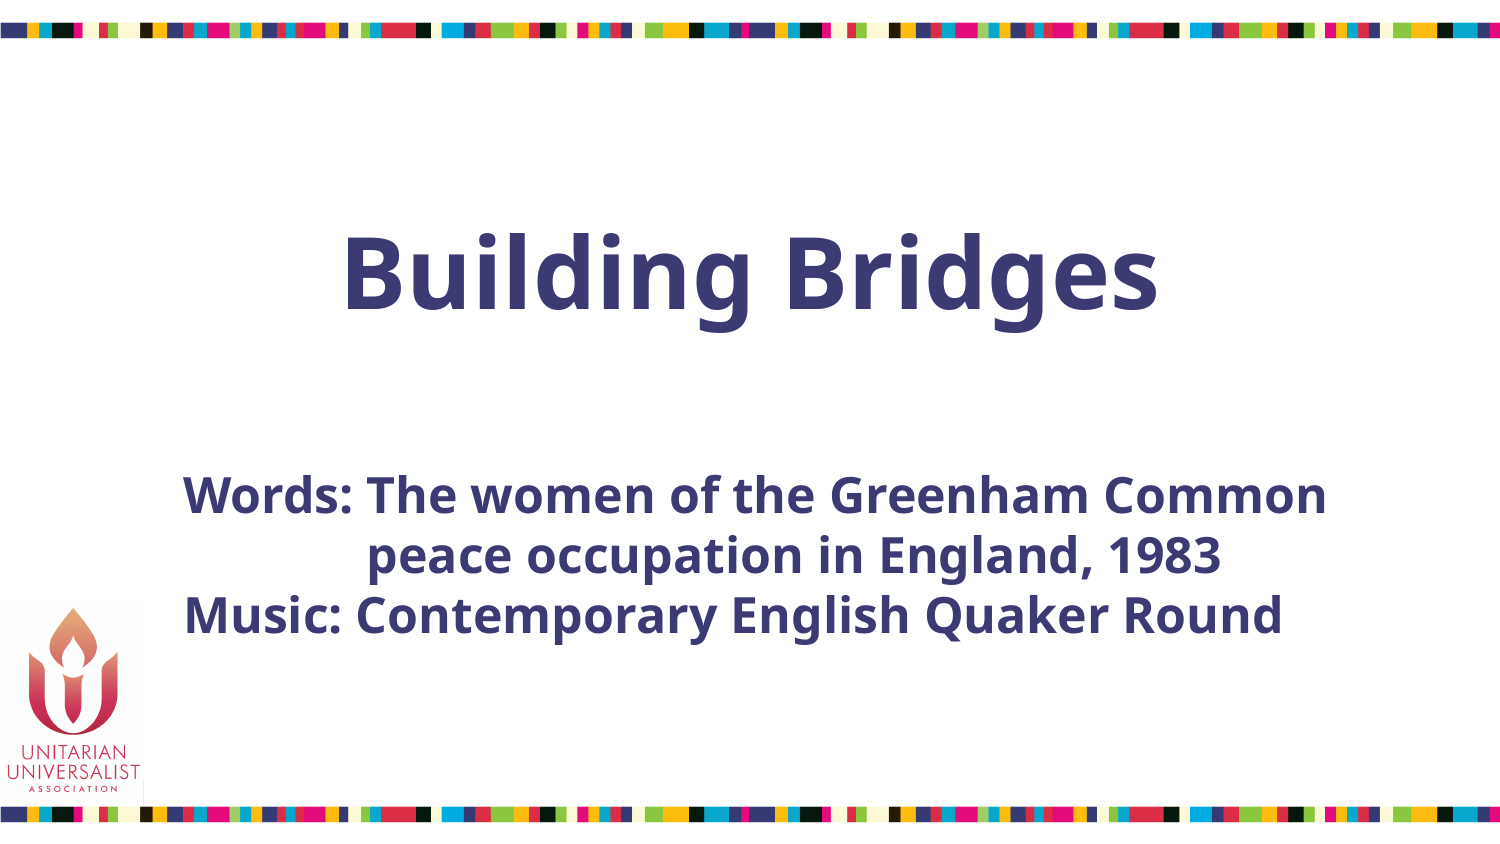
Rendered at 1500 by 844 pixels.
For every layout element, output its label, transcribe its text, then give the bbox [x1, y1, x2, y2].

picture [0, 600, 1500, 824]
picture [0, 22, 1500, 40]
text_box Words: The women of the Greenham Common Words: peace occupation in England, 1983 Music: Contemporary English Quaker Round [168, 448, 1495, 659]
text_box Building Bridges [74, 75, 1425, 345]
